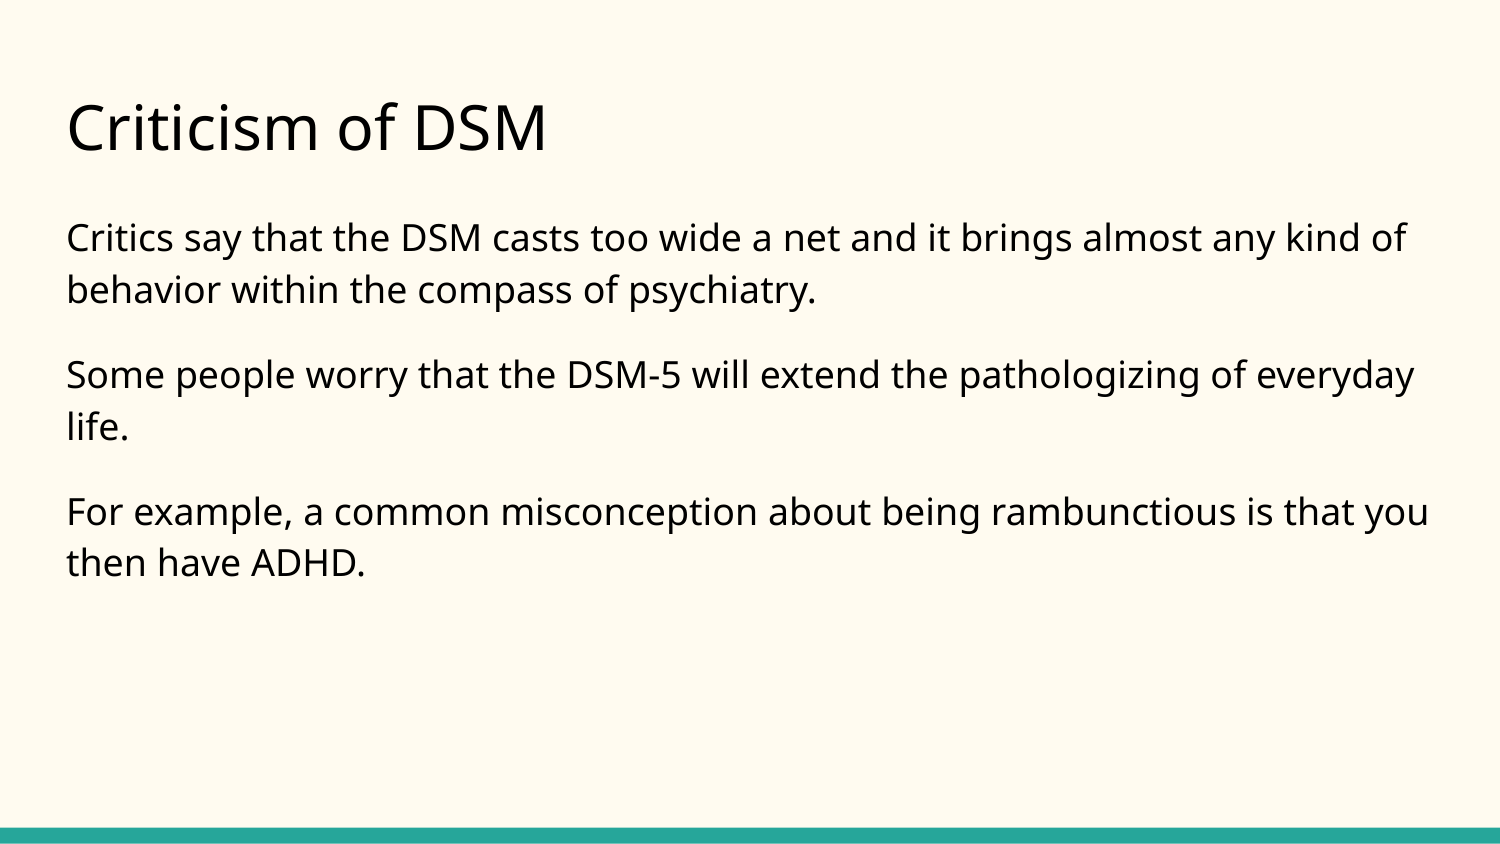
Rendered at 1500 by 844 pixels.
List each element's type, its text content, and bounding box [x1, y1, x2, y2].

list Critics say that the DSM casts too wide a net and it brings almost any kind of behavior within the compass of psychiatry. Some people worry that the DSM-5 will extend the pathologizing of everyday life. For example, a common misconception about being rambunctious is that you then have ADHD. [51, 192, 1449, 750]
title Criticism of DSM [51, 72, 1449, 174]
